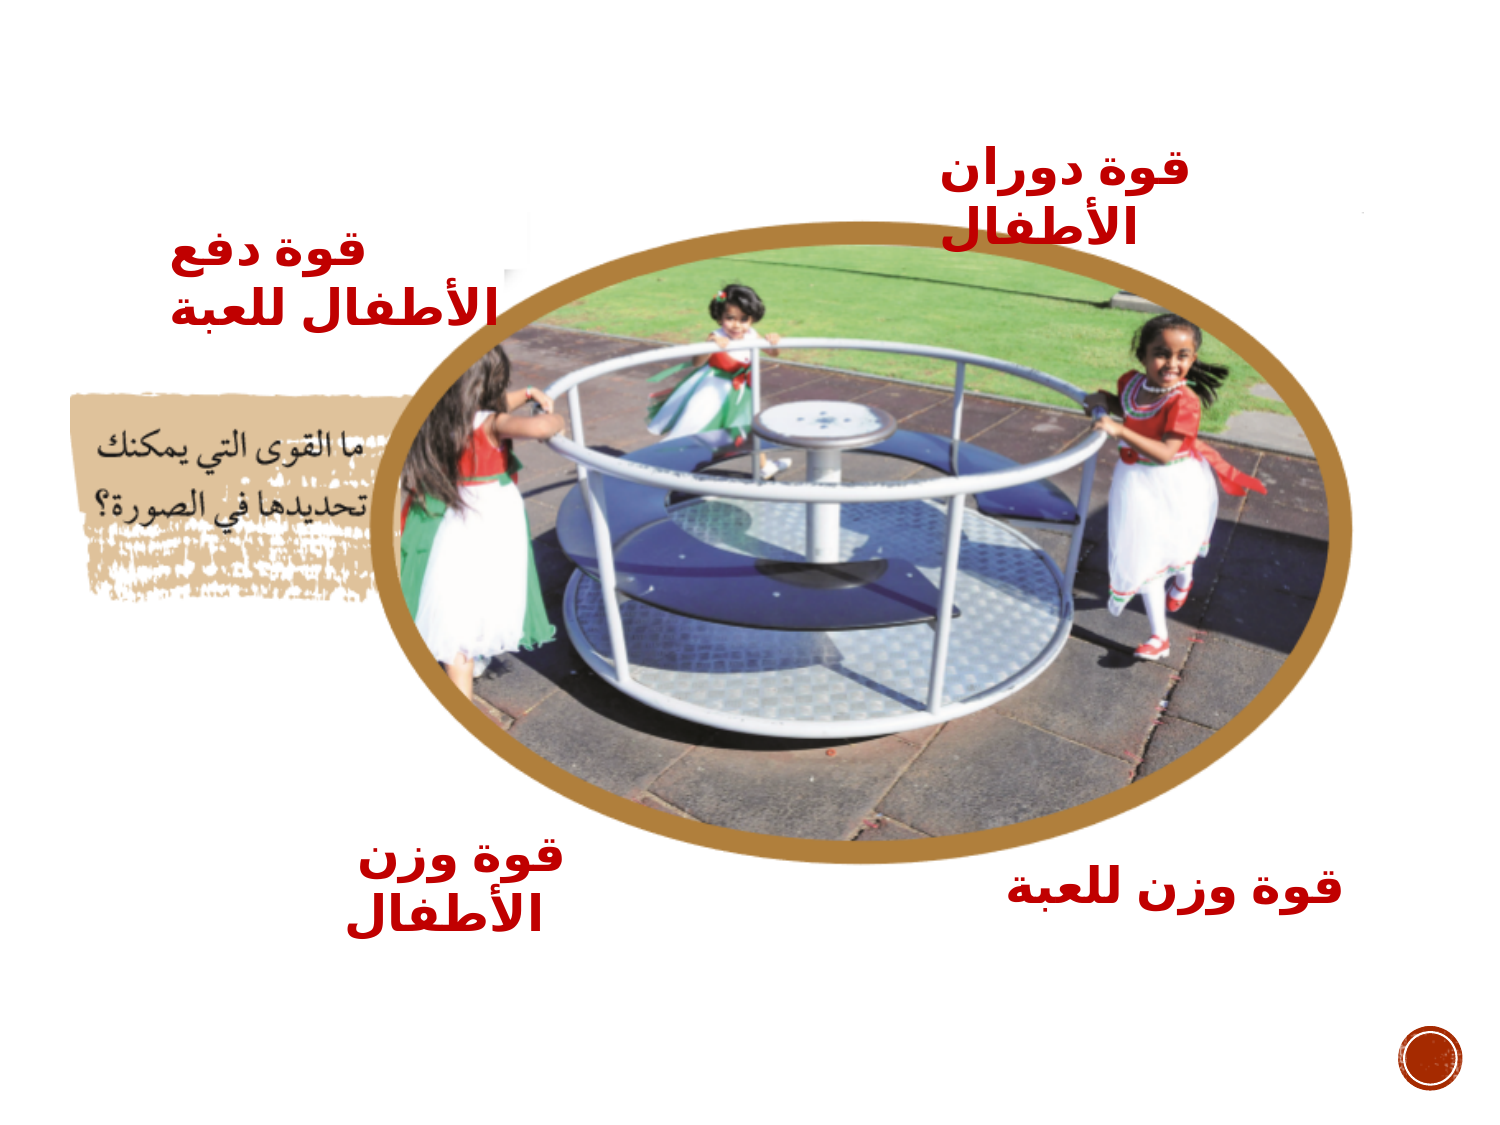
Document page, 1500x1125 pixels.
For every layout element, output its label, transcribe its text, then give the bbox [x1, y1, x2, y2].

text_box قوة وزن للعبة [990, 846, 1430, 922]
picture [70, 212, 1364, 879]
text_box قوة وزن الأطفال [329, 880, 769, 949]
text_box قوة دوران الأطفال [925, 127, 1364, 211]
